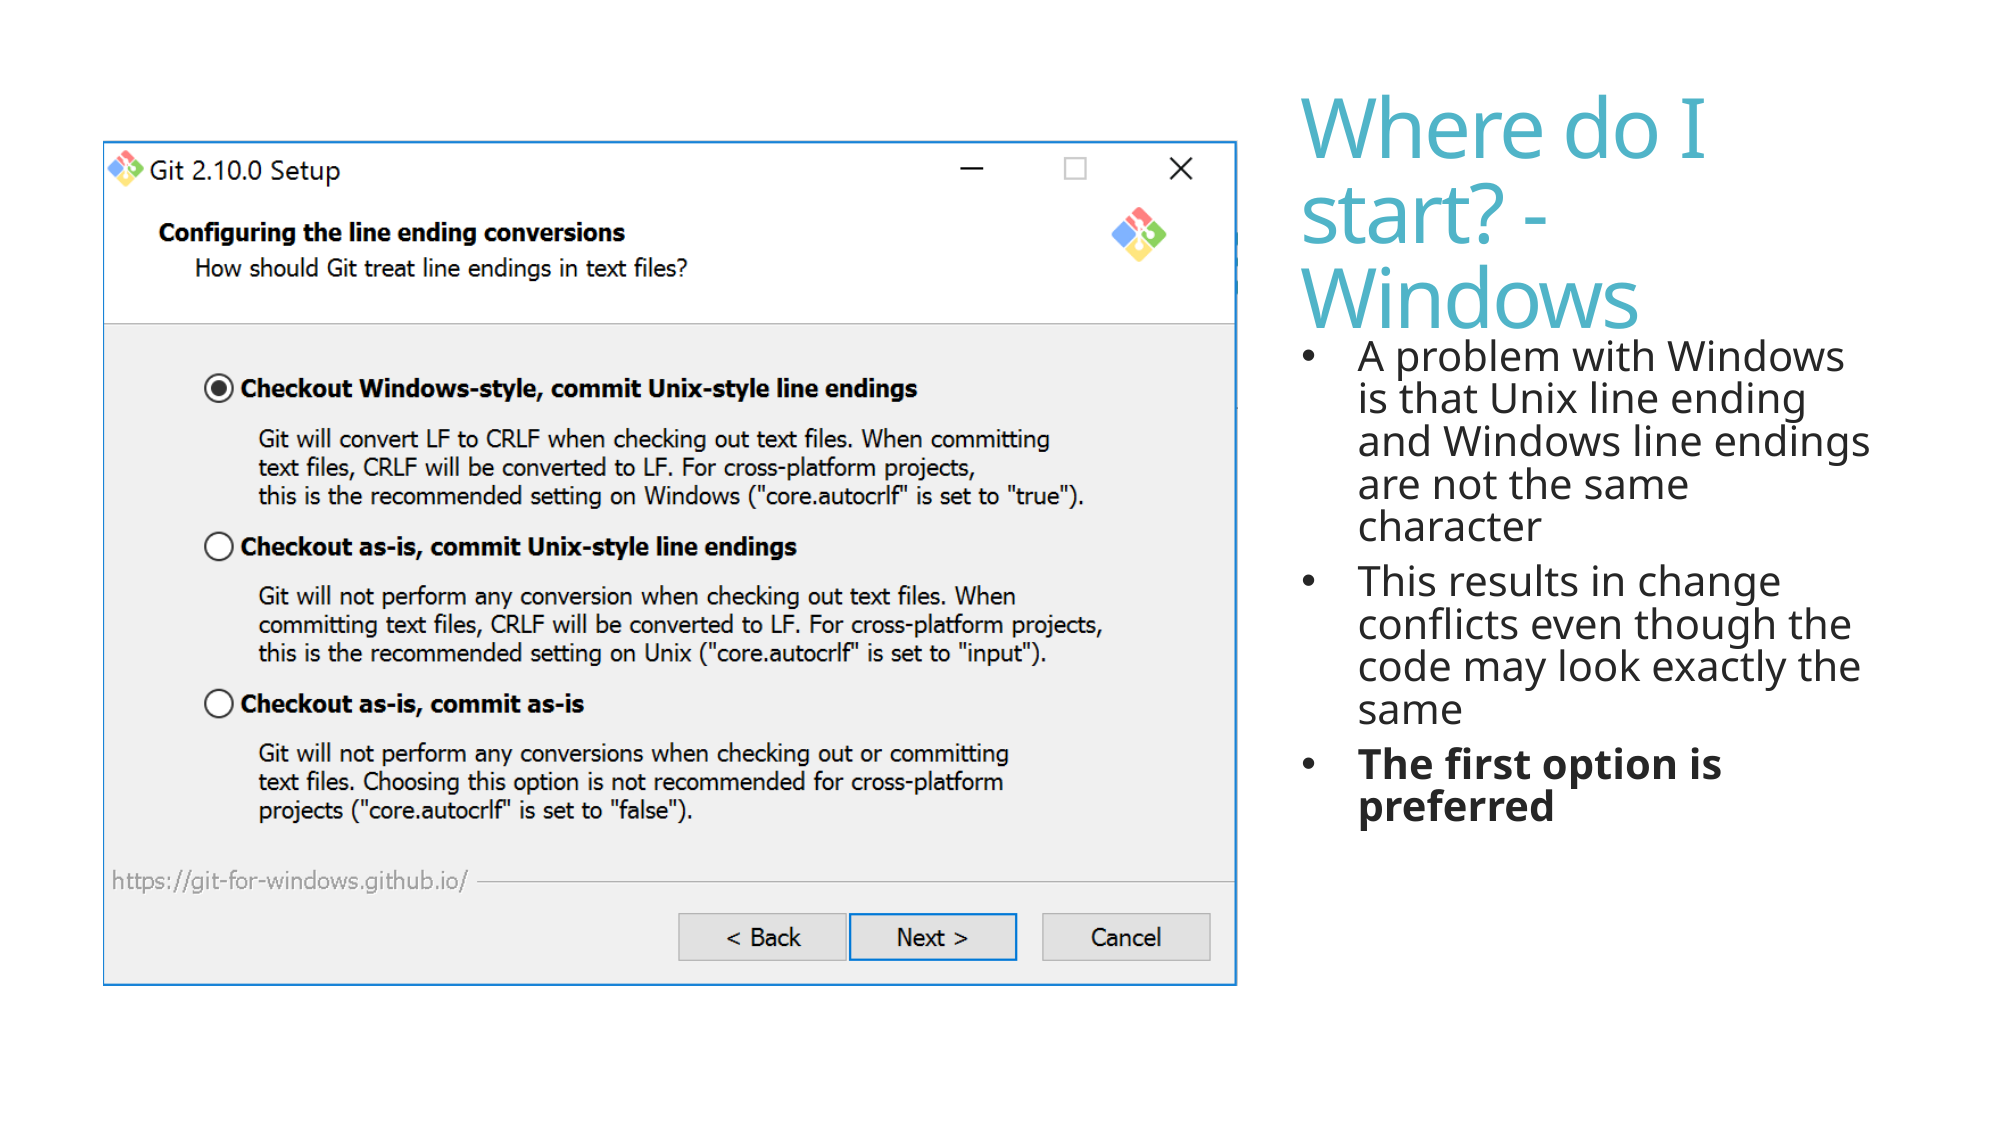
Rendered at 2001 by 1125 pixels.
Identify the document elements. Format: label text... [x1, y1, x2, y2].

picture [103, 140, 1239, 986]
list A problem with Windows is that Unix line ending and Windows line endings are not the same character This results in change conflicts even though the code may look exactly the same The first option is preferred [1285, 329, 1894, 964]
title Where do I start? - Windows [1285, 81, 1894, 329]
